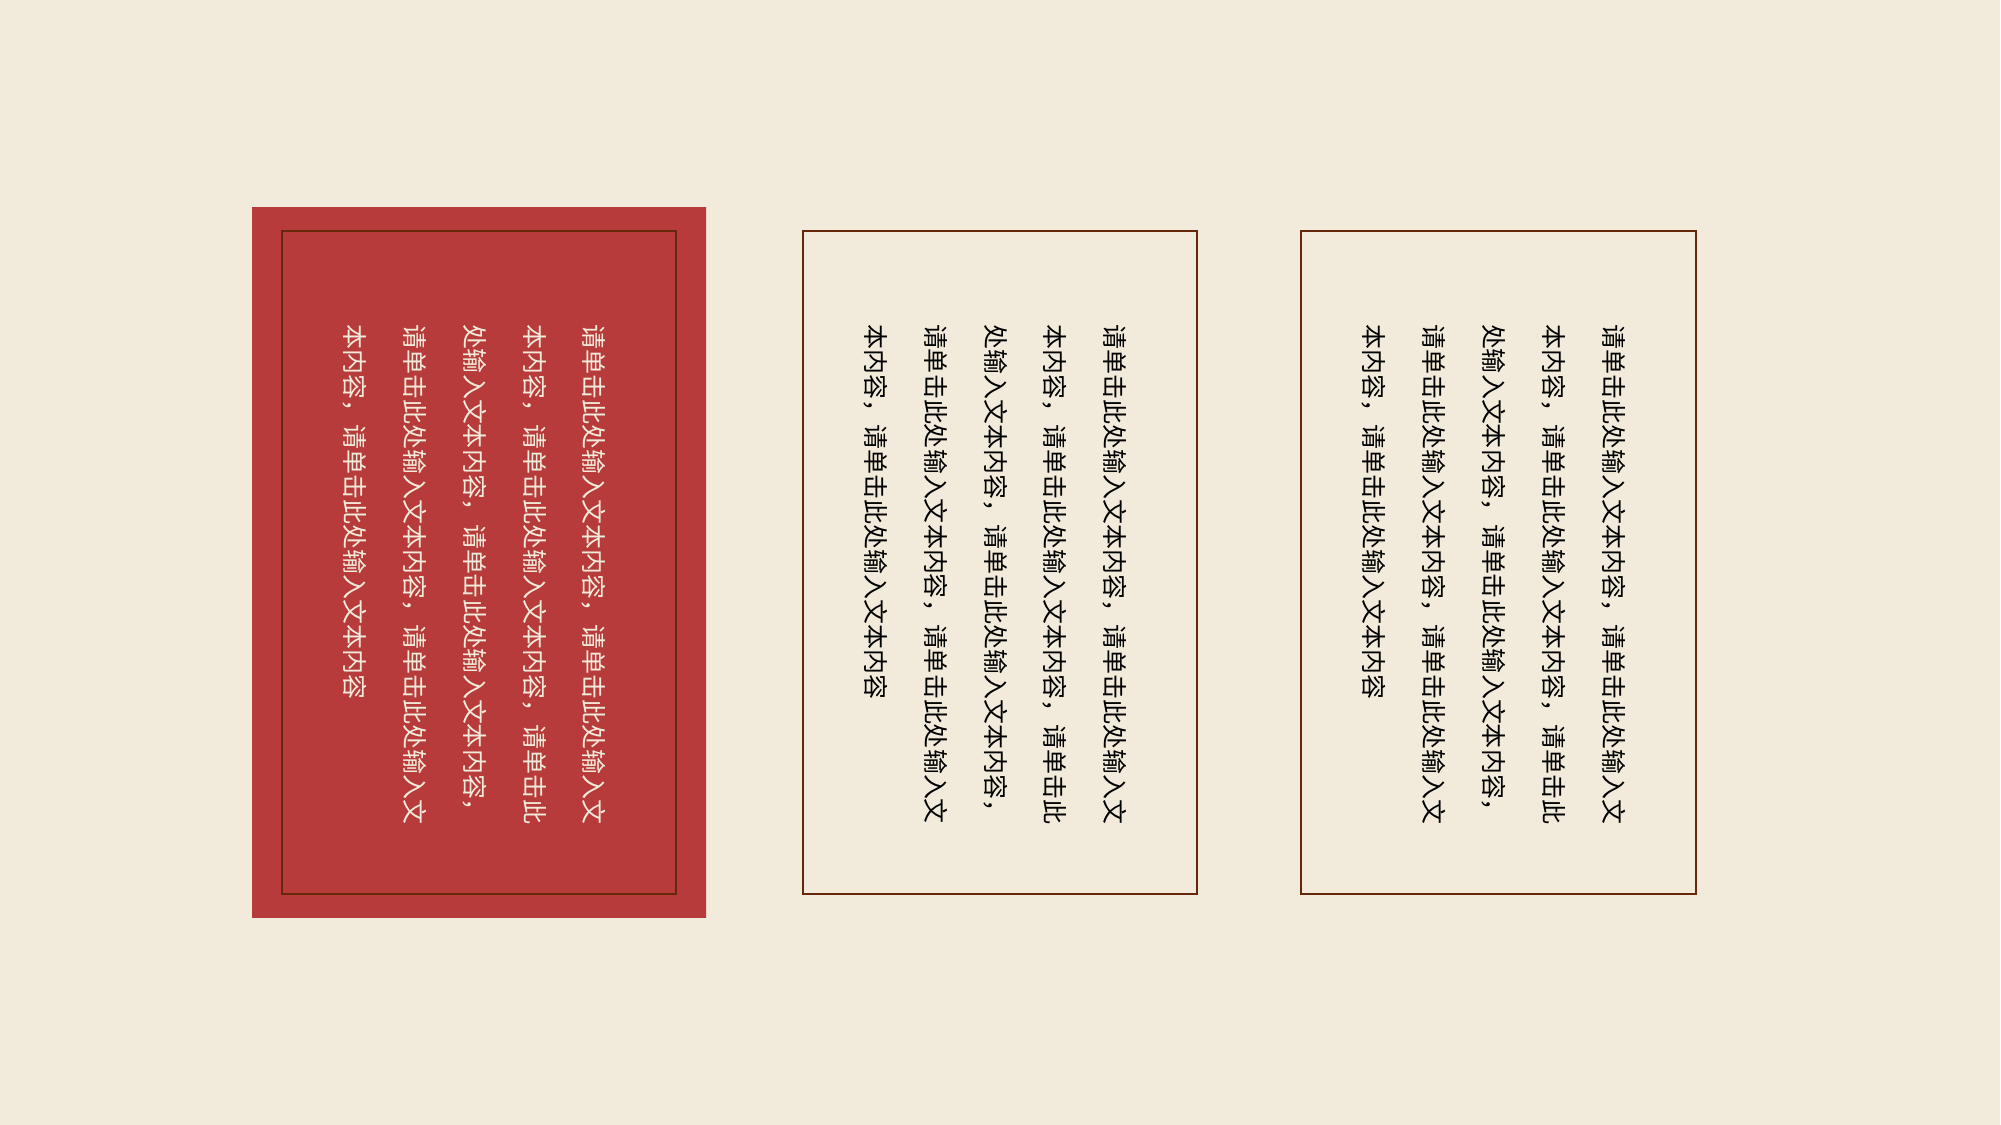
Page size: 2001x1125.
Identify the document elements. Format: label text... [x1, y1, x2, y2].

text_box 请单击此处输入文本内容，请单击此处输入文本内容，请单击此处输入文本内容，请单击此处输入文本内容，请单击此处输入文本内容，请单击此处输入文本内容，请单击此处输入文本内容，请单击此处输入文本内容 [834, 309, 1168, 851]
text_box [802, 230, 1198, 895]
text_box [252, 207, 707, 918]
text_box 请单击此处输入文本内容，请单击此处输入文本内容，请单击此处输入文本内容，请单击此处输入文本内容，请单击此处输入文本内容，请单击此处输入文本内容，请单击此处输入文本内容，请单击此处输入文本内容 [1333, 309, 1667, 851]
text_box [1300, 230, 1697, 895]
